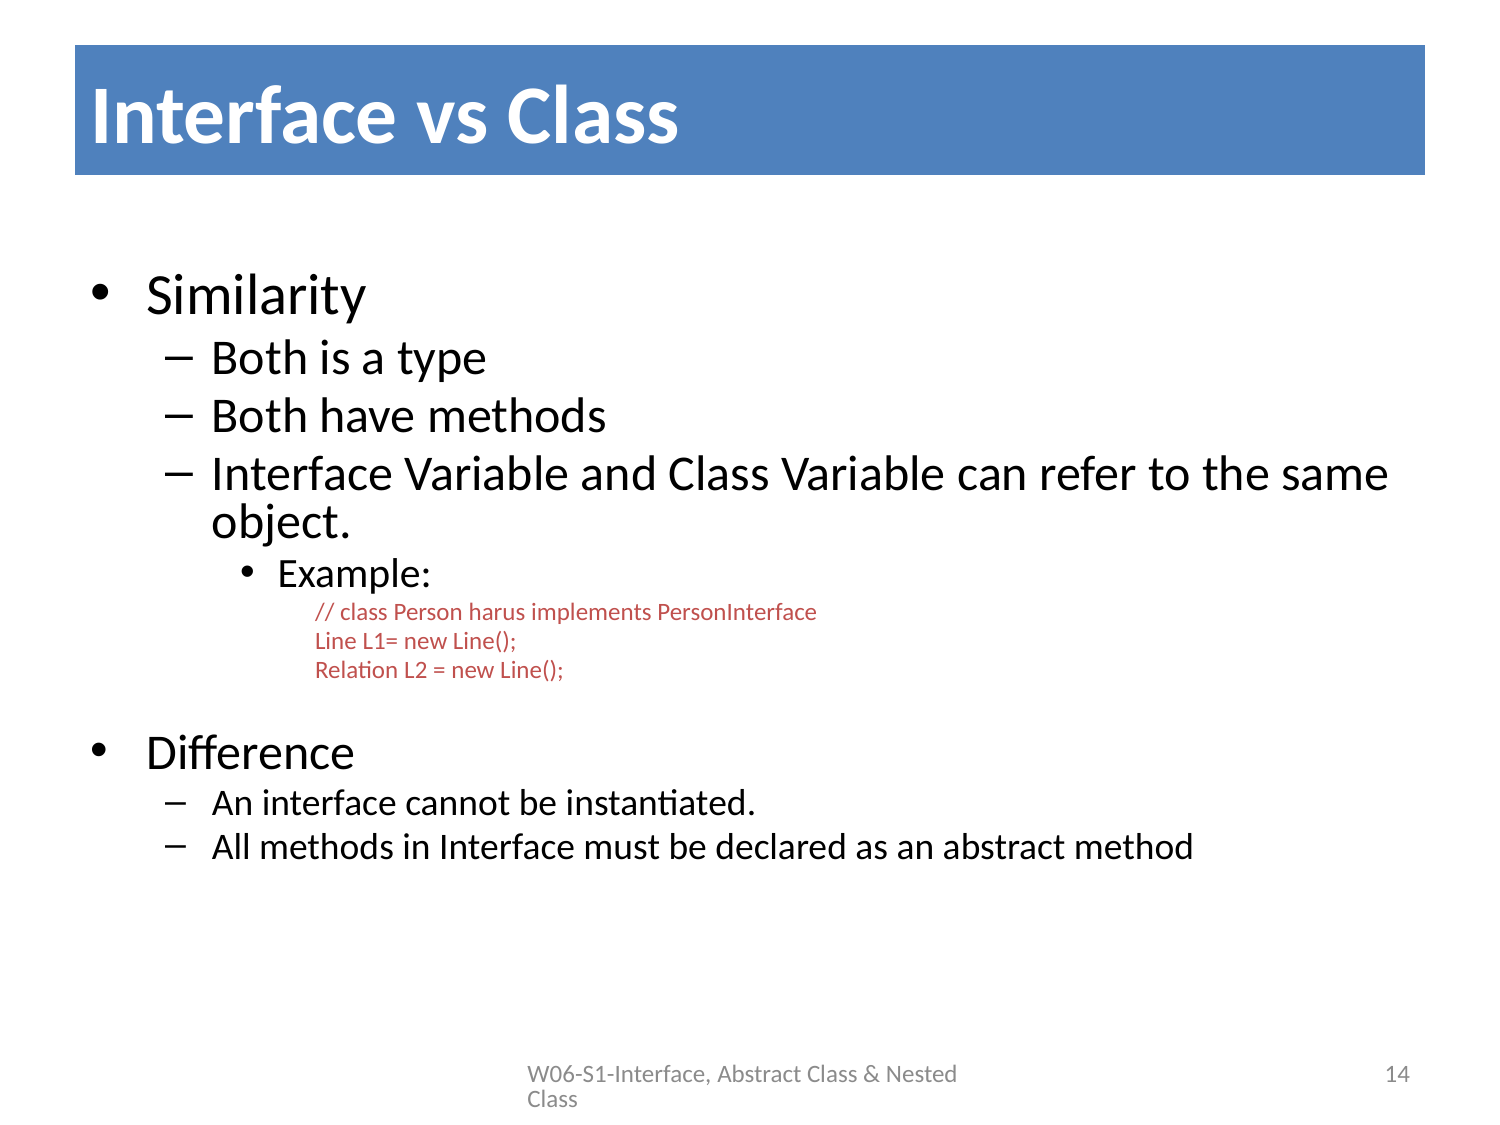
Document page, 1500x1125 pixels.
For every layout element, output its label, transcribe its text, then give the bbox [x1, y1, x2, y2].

slide_number 14 [1074, 1042, 1425, 1103]
list Similarity Both is a type Both have methods Interface Variable and Class Variable can refer to the same object. Example: // class Person harus implements PersonInterface Line L1= new Line(); Relation L2 = new Line(); Difference An interface cannot be instantiated. All methods in Interface must be declared as an abstract method [75, 262, 1425, 1005]
title Interface vs Class [75, 45, 1425, 175]
footer W06-S1-Interface, Abstract Class & Nested Class [512, 1042, 988, 1103]
